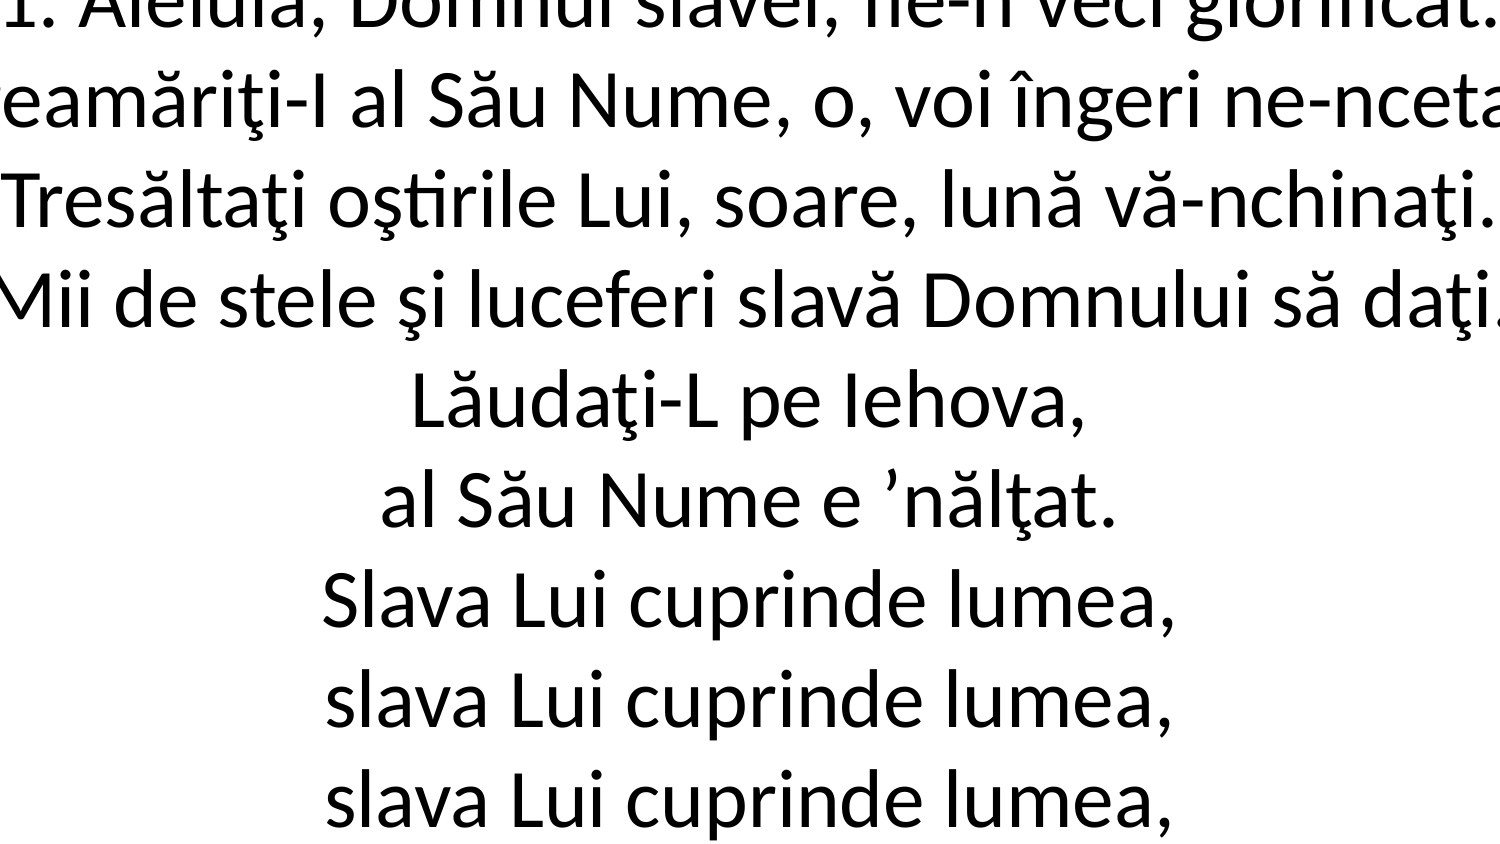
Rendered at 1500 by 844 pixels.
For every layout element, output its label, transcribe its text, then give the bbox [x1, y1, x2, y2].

text_box 1. Aleluia, Domnul slavei, fie-n veci glorificat. Preamăriţi-I al Său Nume, o, voi îngeri ne-ncetat. Tresăltaţi oştirile Lui, soare, lună vă-nchinaţi. Mii de stele şi luceferi slavă Domnului să daţi. Lăudaţi-L pe Iehova, al Său Nume e ʼnălţat. Slava Lui cuprinde lumea, slava Lui cuprinde lumea, slava Lui cuprinde lumea, peste cer glorificat. [0, 0, 1500, 844]
